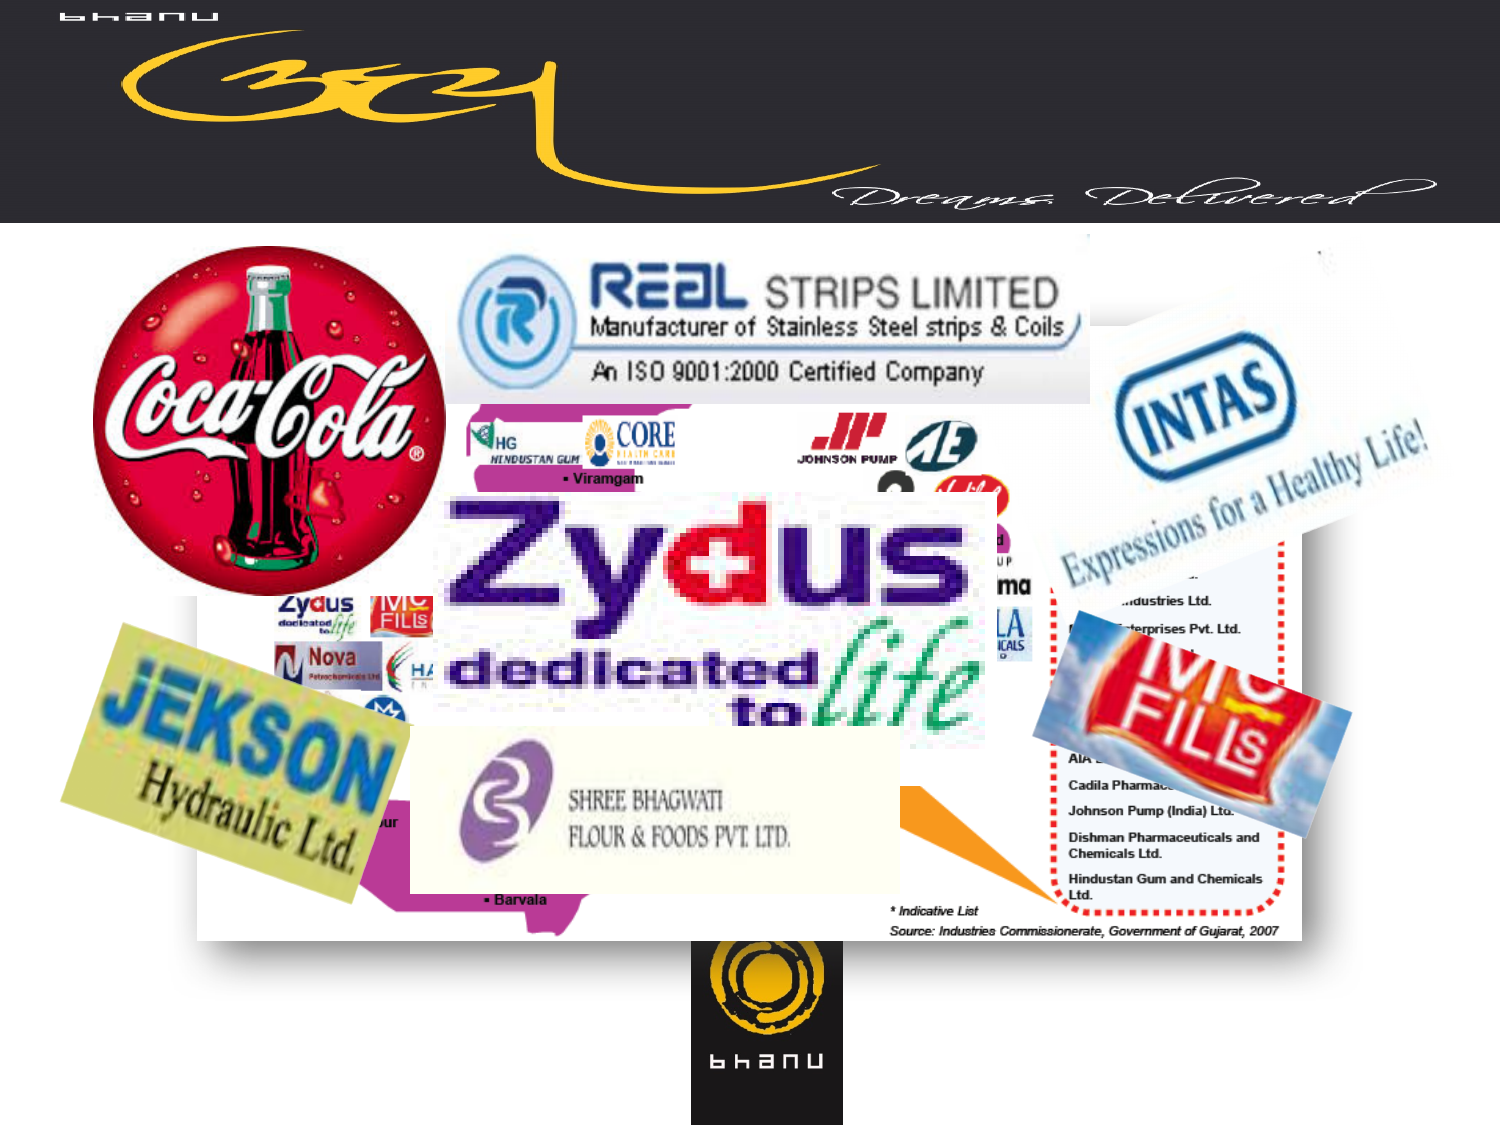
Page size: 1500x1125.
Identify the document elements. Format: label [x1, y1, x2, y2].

picture [0, 0, 1500, 223]
picture [93, 234, 1453, 894]
picture [1045, 656, 1351, 837]
picture [61, 624, 393, 859]
list [197, 566, 1303, 941]
picture [691, 956, 843, 1125]
list [449, 413, 999, 491]
